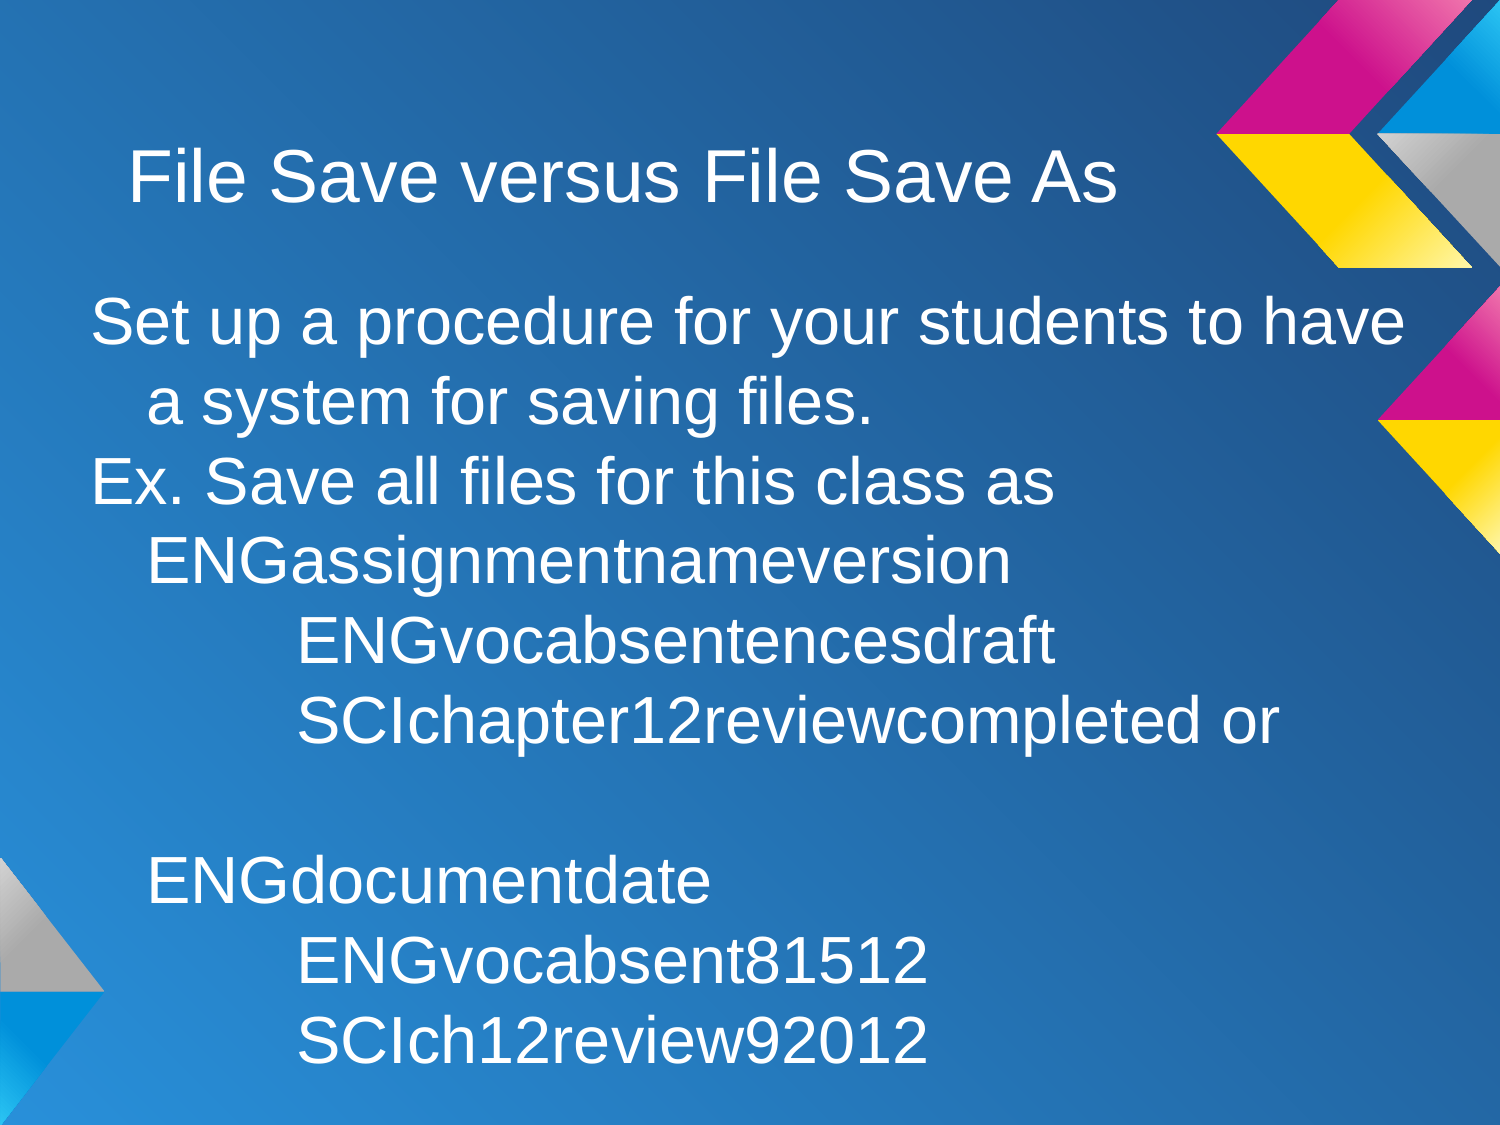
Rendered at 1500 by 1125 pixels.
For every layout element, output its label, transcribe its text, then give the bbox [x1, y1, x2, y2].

title File Save versus File Save As [75, 14, 1204, 233]
list Set up a procedure for your students to have a system for saving files. Ex. Save all files for this class as ENGassignmentnameversion ENGvocabsentencesdraft SCIchapter12reviewcompleted or ENGdocumentdate ENGvocabsent81512 SCIch12review92012 [75, 262, 1425, 1125]
